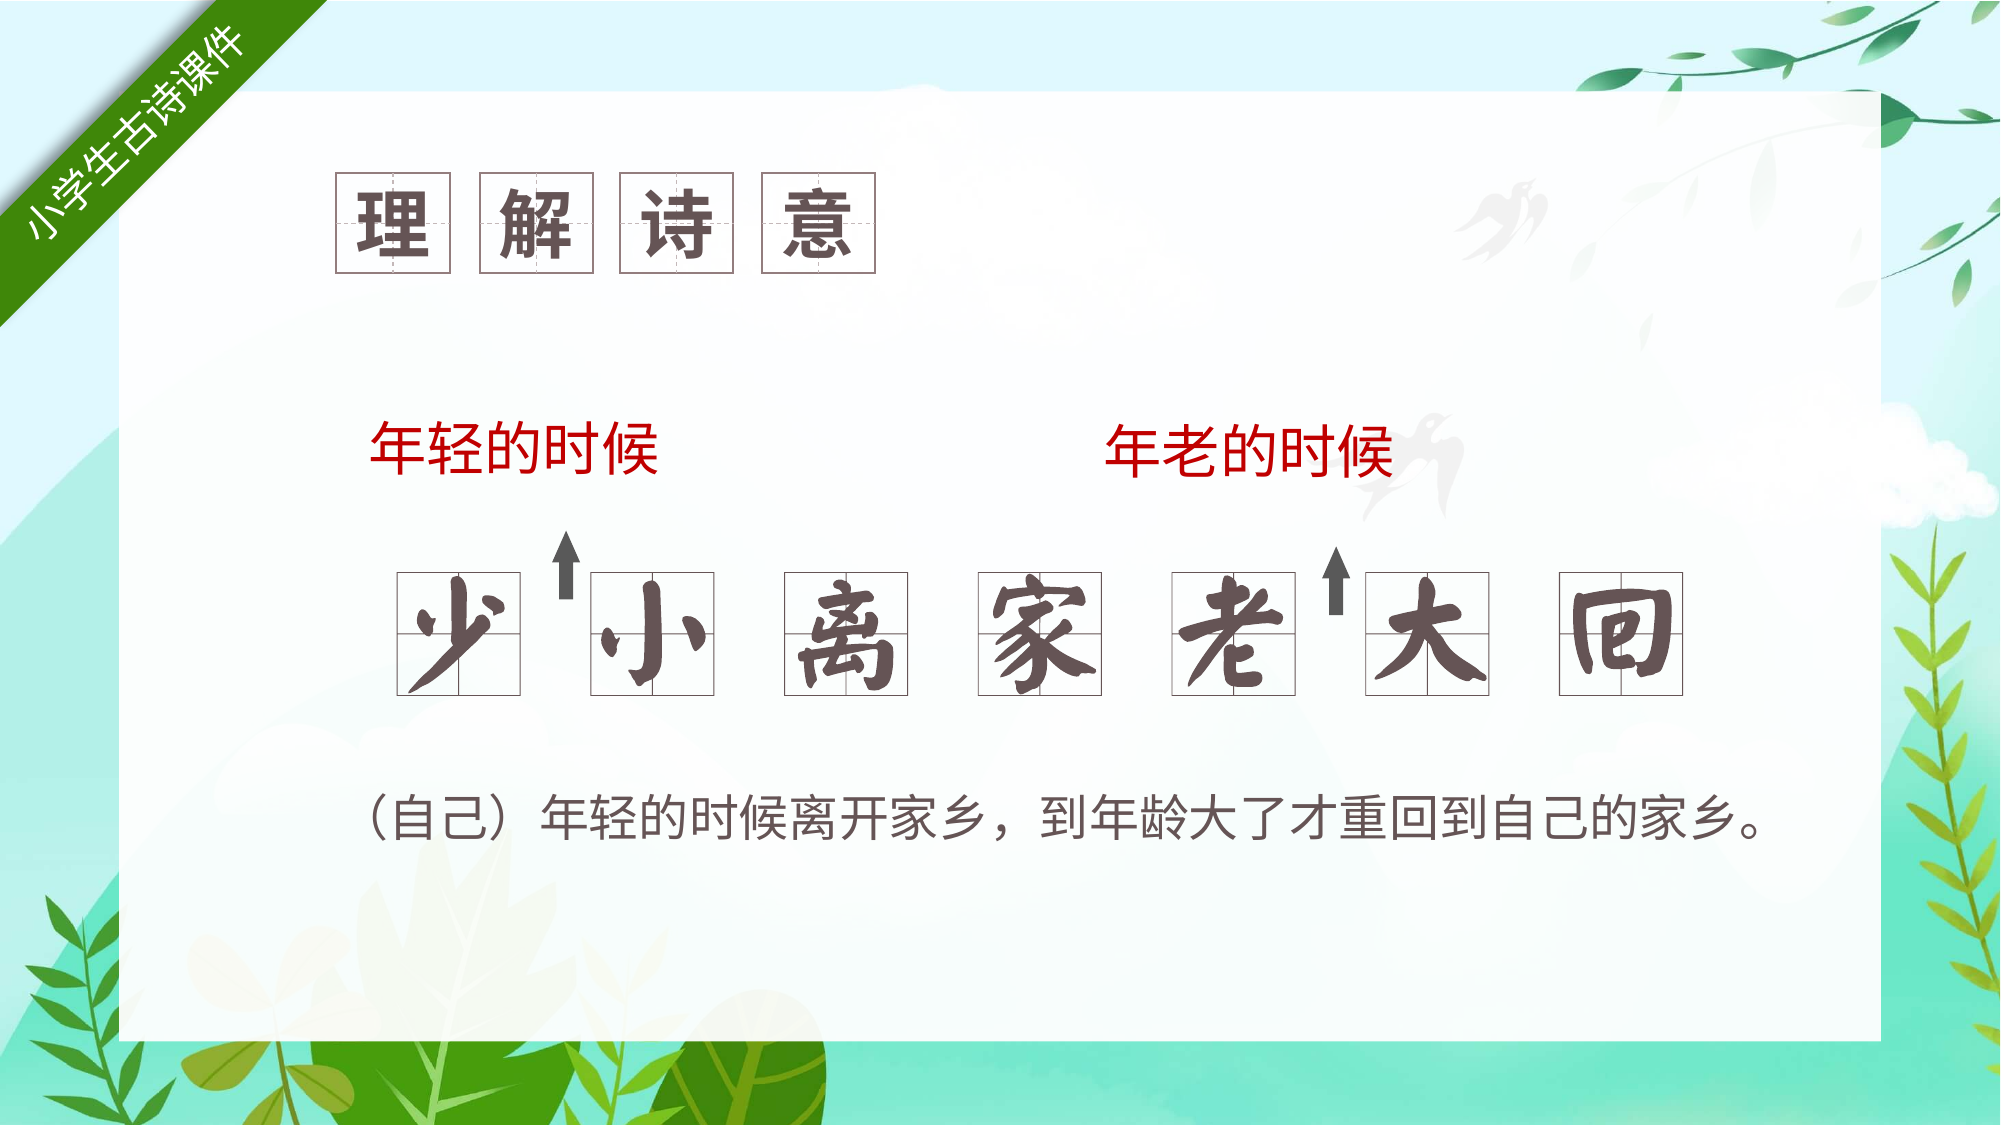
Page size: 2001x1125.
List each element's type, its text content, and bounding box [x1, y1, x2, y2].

text_box [550, 528, 582, 601]
text_box [396, 572, 521, 696]
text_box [336, 170, 875, 277]
picture [0, 1, 214, 215]
text_box [1558, 572, 1684, 696]
text_box [1171, 572, 1296, 696]
text_box 年轻的时候 [353, 404, 762, 489]
text_box （自己）年轻的时候离开家乡，到年龄大了才重回到自己的家乡。 [309, 778, 1769, 854]
text_box [590, 572, 715, 696]
text_box [977, 572, 1102, 696]
text_box [784, 572, 909, 696]
picture [0, 1, 2001, 1125]
text_box [1365, 572, 1490, 696]
text_box [1320, 543, 1352, 617]
text_box 年老的时候 [1089, 407, 1492, 493]
